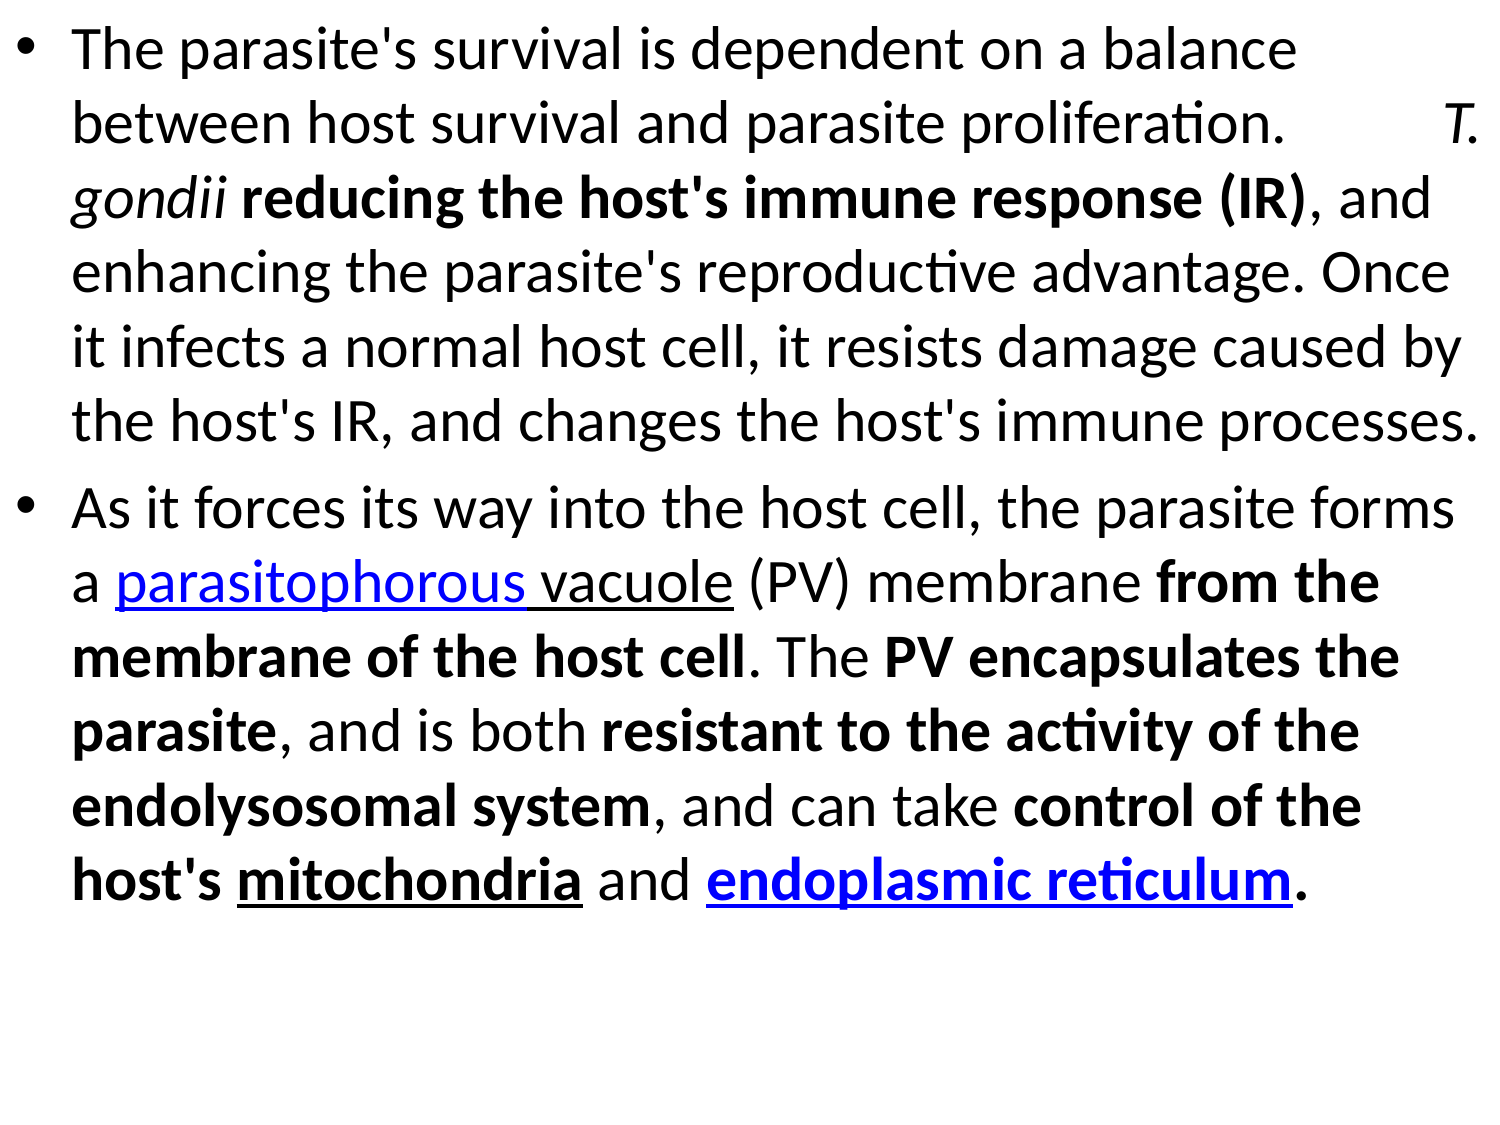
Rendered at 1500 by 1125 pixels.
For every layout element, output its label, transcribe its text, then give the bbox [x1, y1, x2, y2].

list The parasite's survival is dependent on a balance between host survival and parasite proliferation. T. gondii reducing the host's immune response (IR), and enhancing the parasite's reproductive advantage. Once it infects a normal host cell, it resists damage caused by the host's IR, and changes the host's immune processes. As it forces its way into the host cell, the parasite forms a parasitophorous vacuole (PV) membrane from the membrane of the host cell. The PV encapsulates the parasite, and is both resistant to the activity of the endolysosomal system, and can take control of the host's mitochondria and endoplasmic reticulum. [0, 0, 1500, 1005]
